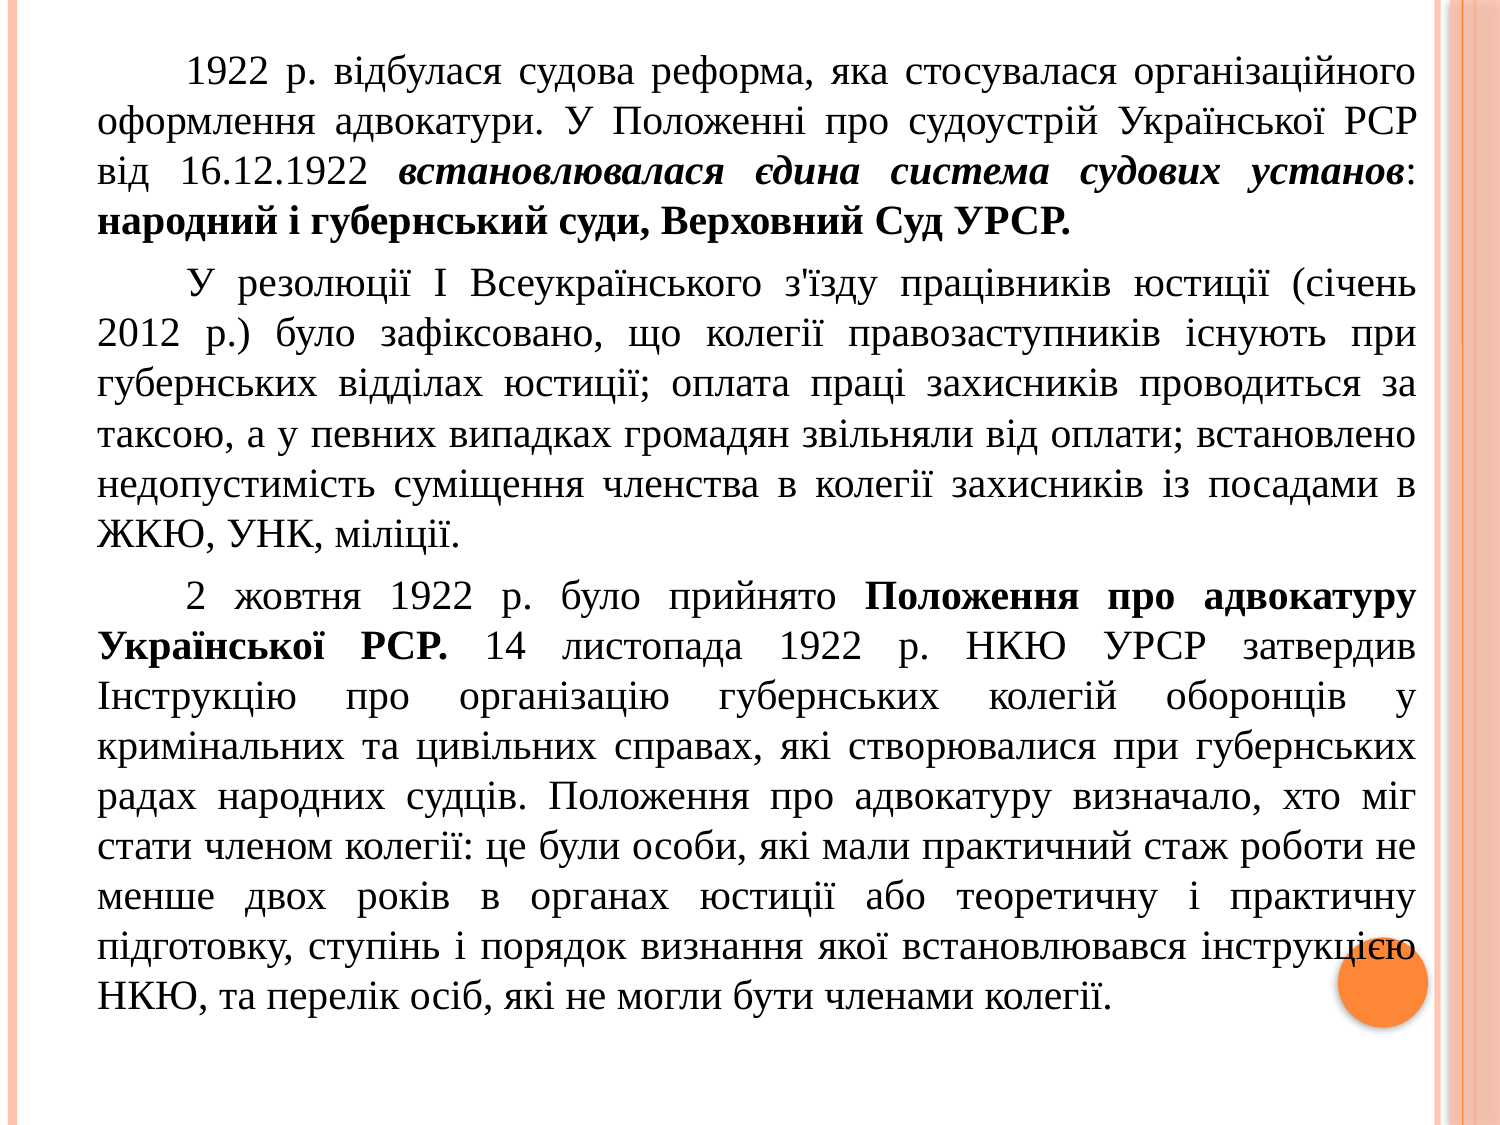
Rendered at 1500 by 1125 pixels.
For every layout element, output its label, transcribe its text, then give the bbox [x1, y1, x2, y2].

list 1922 р. відбулася судова реформа, яка стосувалася організаційного оформлення адвокатури. У Положенні про судоустрій Української PCP від 16.12.1922 встановлювалася єдина система судових установ: народний і губернський суди, Верховний Суд УРСР. У резолюції І Всеукраїнського з'їзду працівників юстиції (січень 2012 р.) було зафіксовано, що колегії правозаступників існують при губернських відділах юстиції; оплата праці захисників проводиться за таксою, а у певних випадках громадян звільняли від оплати; встановлено недопустимість суміщення членства в колегії захисників із посадами в ЖКЮ, УНК, міліції. 2 жовтня 1922 р. було прийнято Положення про адвокатуру Української PCP. 14 листопада 1922 р. НКЮ УРСР затвердив Інструкцію про організацію губернських колегій оборонців у кримінальних та цивільних справах, які створювалися при губернських радах народних судців. Положення про адвокатуру визначало, хто міг стати членом колегії: це були особи, які мали практичний стаж роботи не менше двох років в органах юстиції або теоретичну і практичну підготовку, ступінь і порядок визнання якої встановлювався інструкцією НКЮ, та перелік осіб, які не могли бути членами колегії. [81, 34, 1433, 1055]
